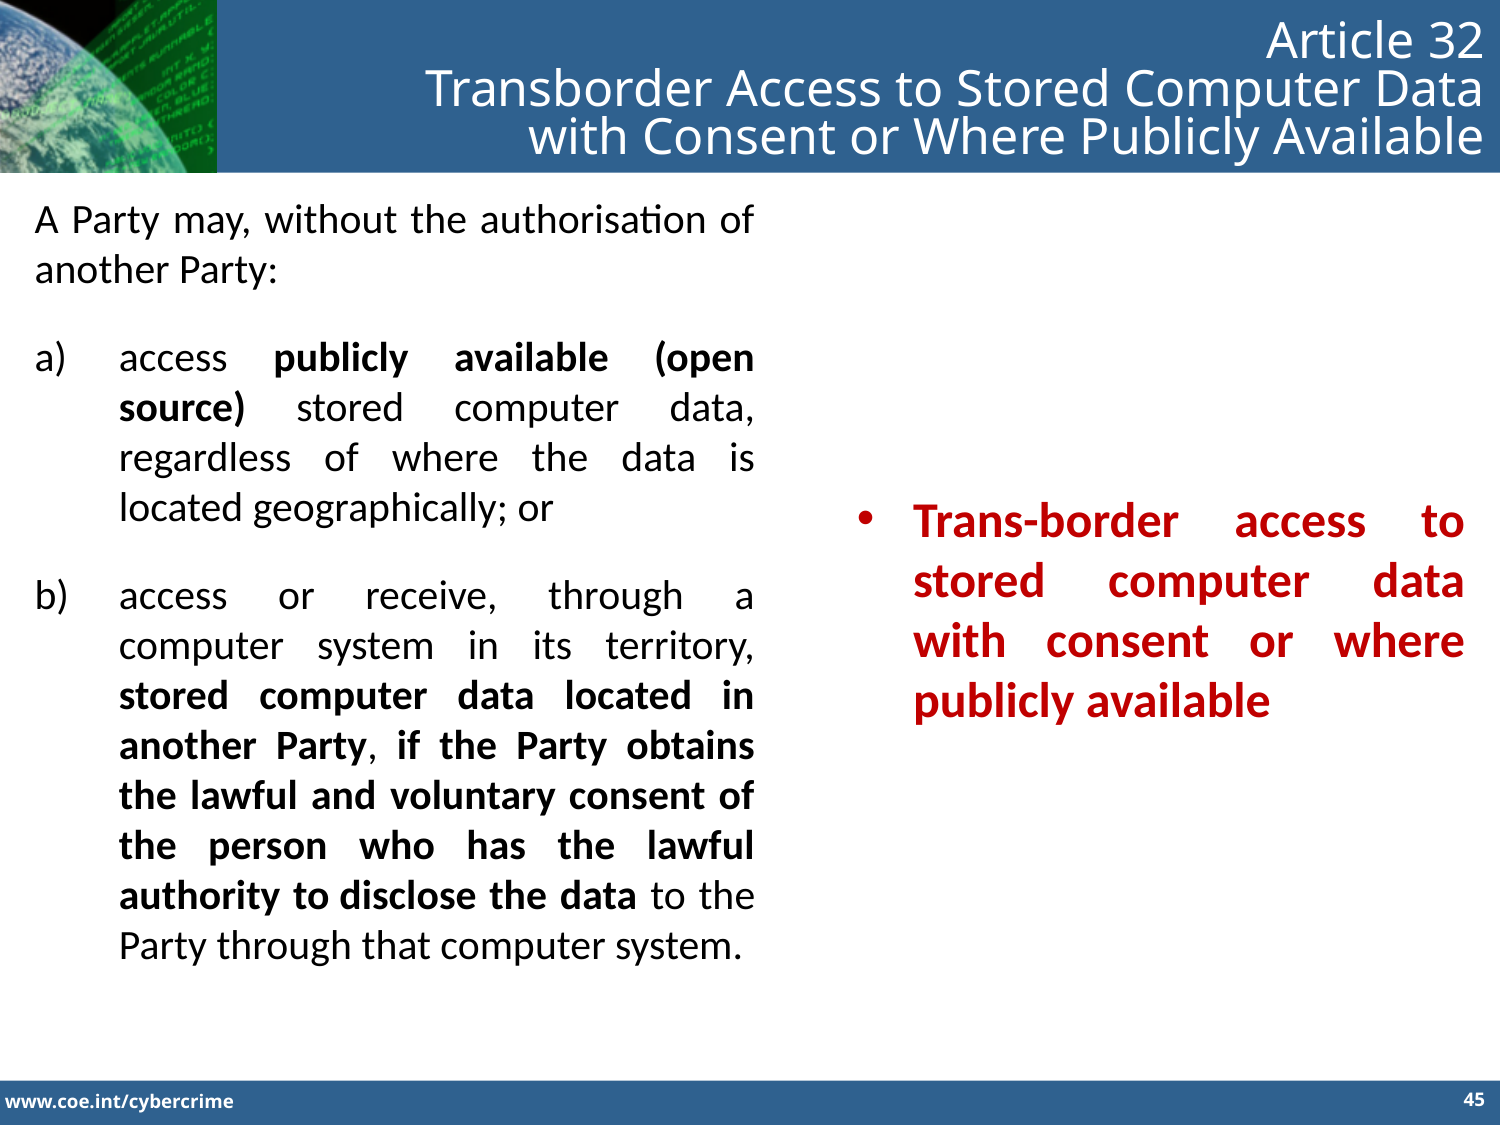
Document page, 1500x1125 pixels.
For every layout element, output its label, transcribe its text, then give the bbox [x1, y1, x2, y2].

slide_number 45 [1149, 1079, 1500, 1125]
picture [0, 1, 217, 173]
text_box Article 32 Transborder Access to Stored Computer Data with Consent or Where Publicly Available [271, 16, 1500, 169]
text_box Trans-border access to stored computer data with consent or where publicly available [842, 480, 1481, 736]
text_box A Party may, without the authorisation of another Party: access publicly available (open source) stored computer data, regardless of where the data is located geographically; or access or receive, through a computer system in its territory, stored computer data located in another Party, if the Party obtains the lawful and voluntary consent of the person who has the lawful authority to disclose the data to the Party through that computer system. [19, 184, 770, 975]
